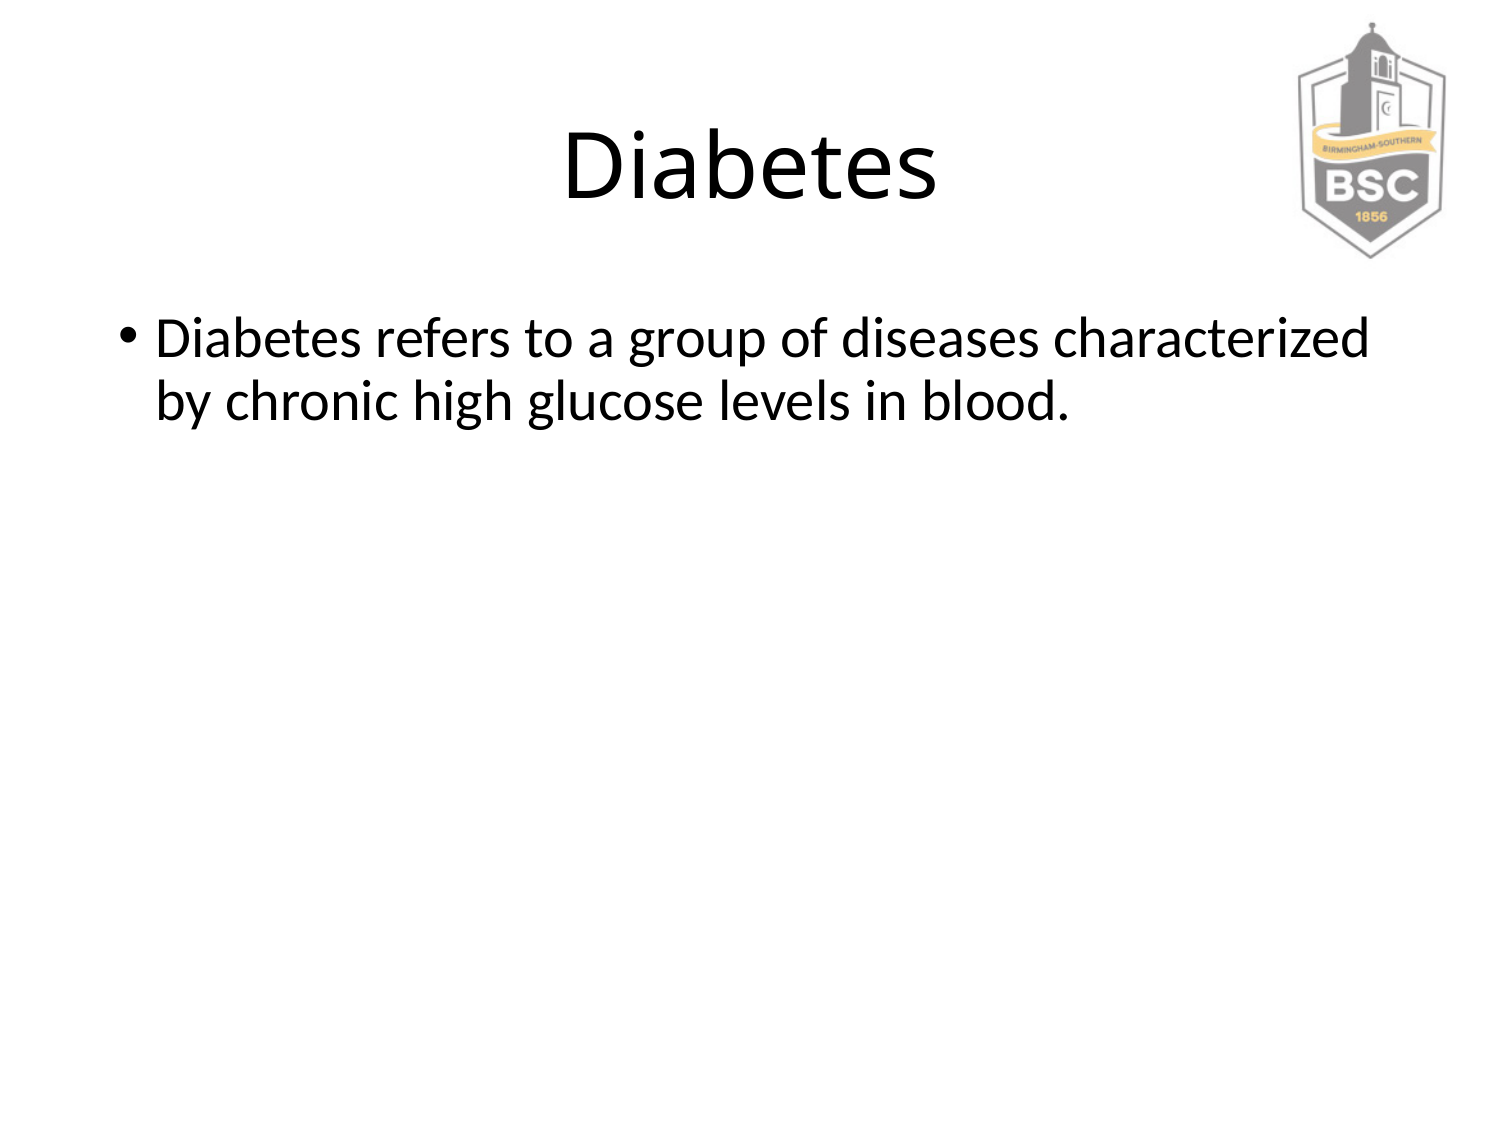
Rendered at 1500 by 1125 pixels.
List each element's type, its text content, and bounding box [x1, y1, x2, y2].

title Diabetes [103, 59, 1397, 278]
picture [1283, 14, 1461, 269]
list Diabetes refers to a group of diseases characterized by chronic high glucose levels in blood. [103, 299, 1397, 1014]
